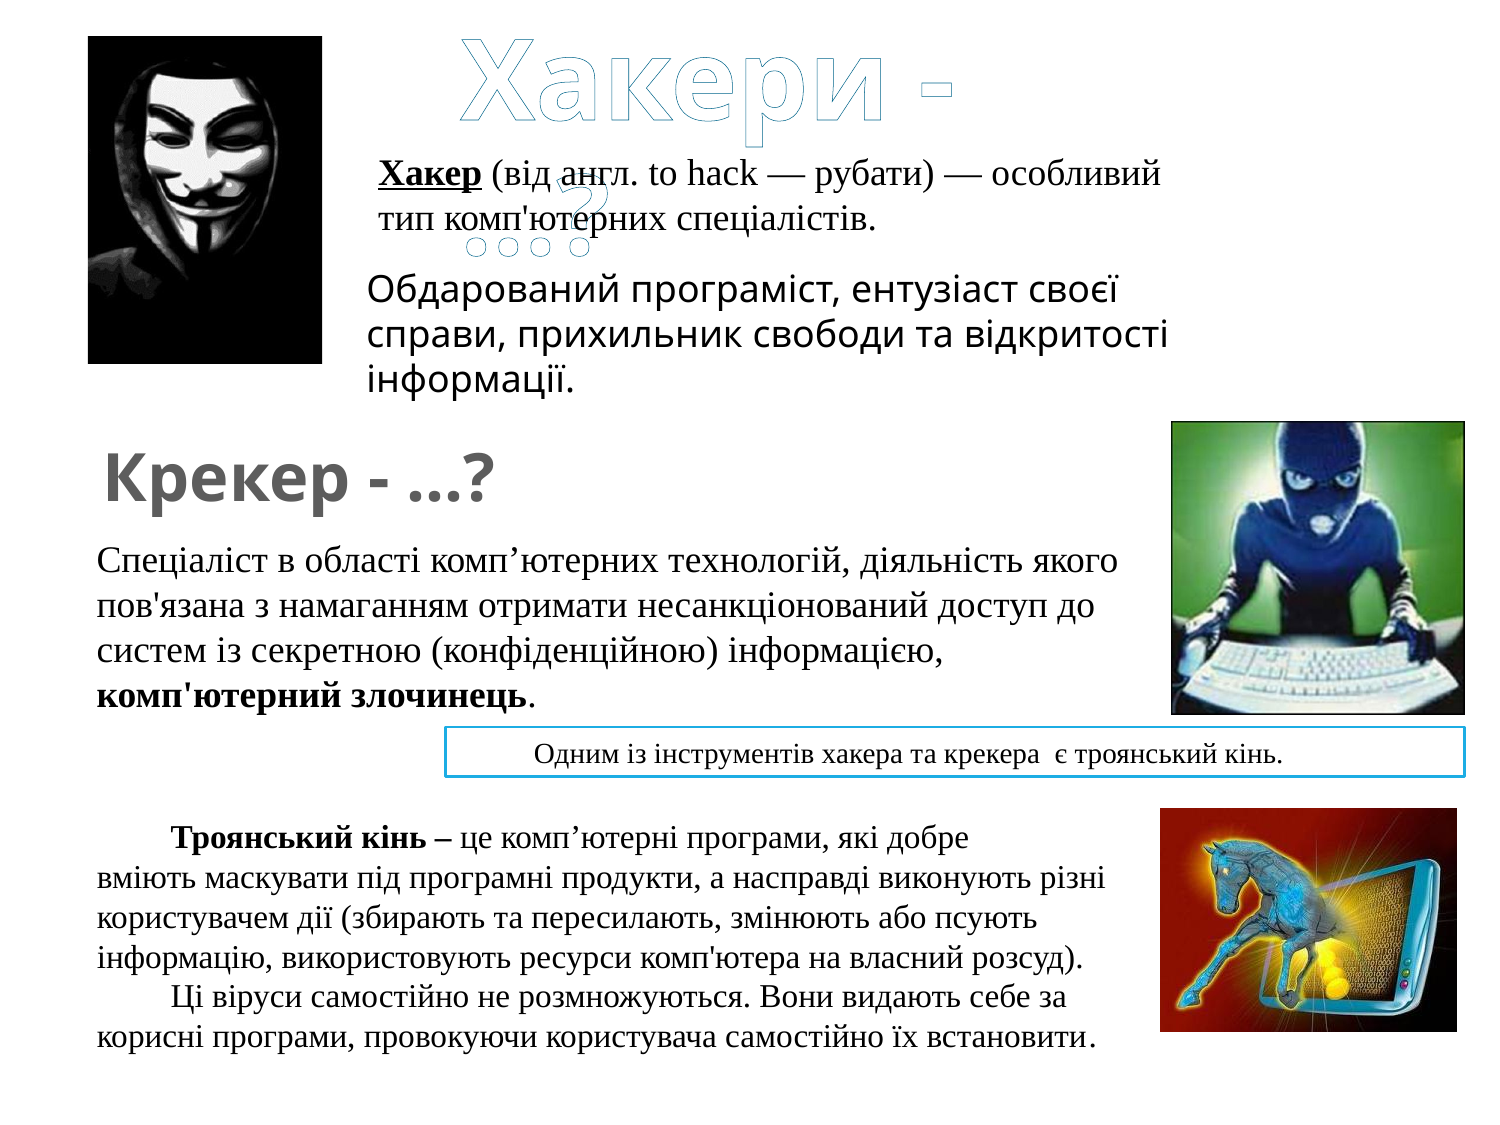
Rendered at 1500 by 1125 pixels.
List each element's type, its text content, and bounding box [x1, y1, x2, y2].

text_box Одним із інструментів хакера та крекера є троянський кінь. [444, 726, 1466, 778]
text_box Обдарований програміст, ентузіаст своєї справи, прихильник свободи та відкритості інформації. [351, 257, 1219, 408]
picture [1171, 421, 1466, 716]
text_box Троянський кінь – це комп’ютерні програми, які добре вміють маскувати під програмні продукти, а насправді виконують різні користувачем дії (збирають та пересилають, змінюють або псують інформацію, використовують ресурси комп'ютера на власний розсуд). Ці віруси самостійно не розмножуються. Вони видають себе за корисні програми, провокуючи користувача самостійно їх встановити. [81, 807, 1137, 1062]
picture [1159, 808, 1458, 1032]
text_box Крекер - …? [87, 426, 733, 522]
text_box Хакери - …? [445, 246, 1090, 257]
text_box Хакер (від англ. to hack — рубати) — особливий тип комп'ютерних спеціалістів. [363, 140, 1196, 246]
text_box Спеціаліст в області комп’ютерних технологій, діяльність якого пов'язана з намаганням отримати несанкціонований доступ до систем із секретною (конфіденційною) інформацією, комп'ютерний злочинець. [81, 527, 1137, 723]
text_box Хакери - …? [445, 0, 1090, 140]
picture [87, 36, 323, 365]
